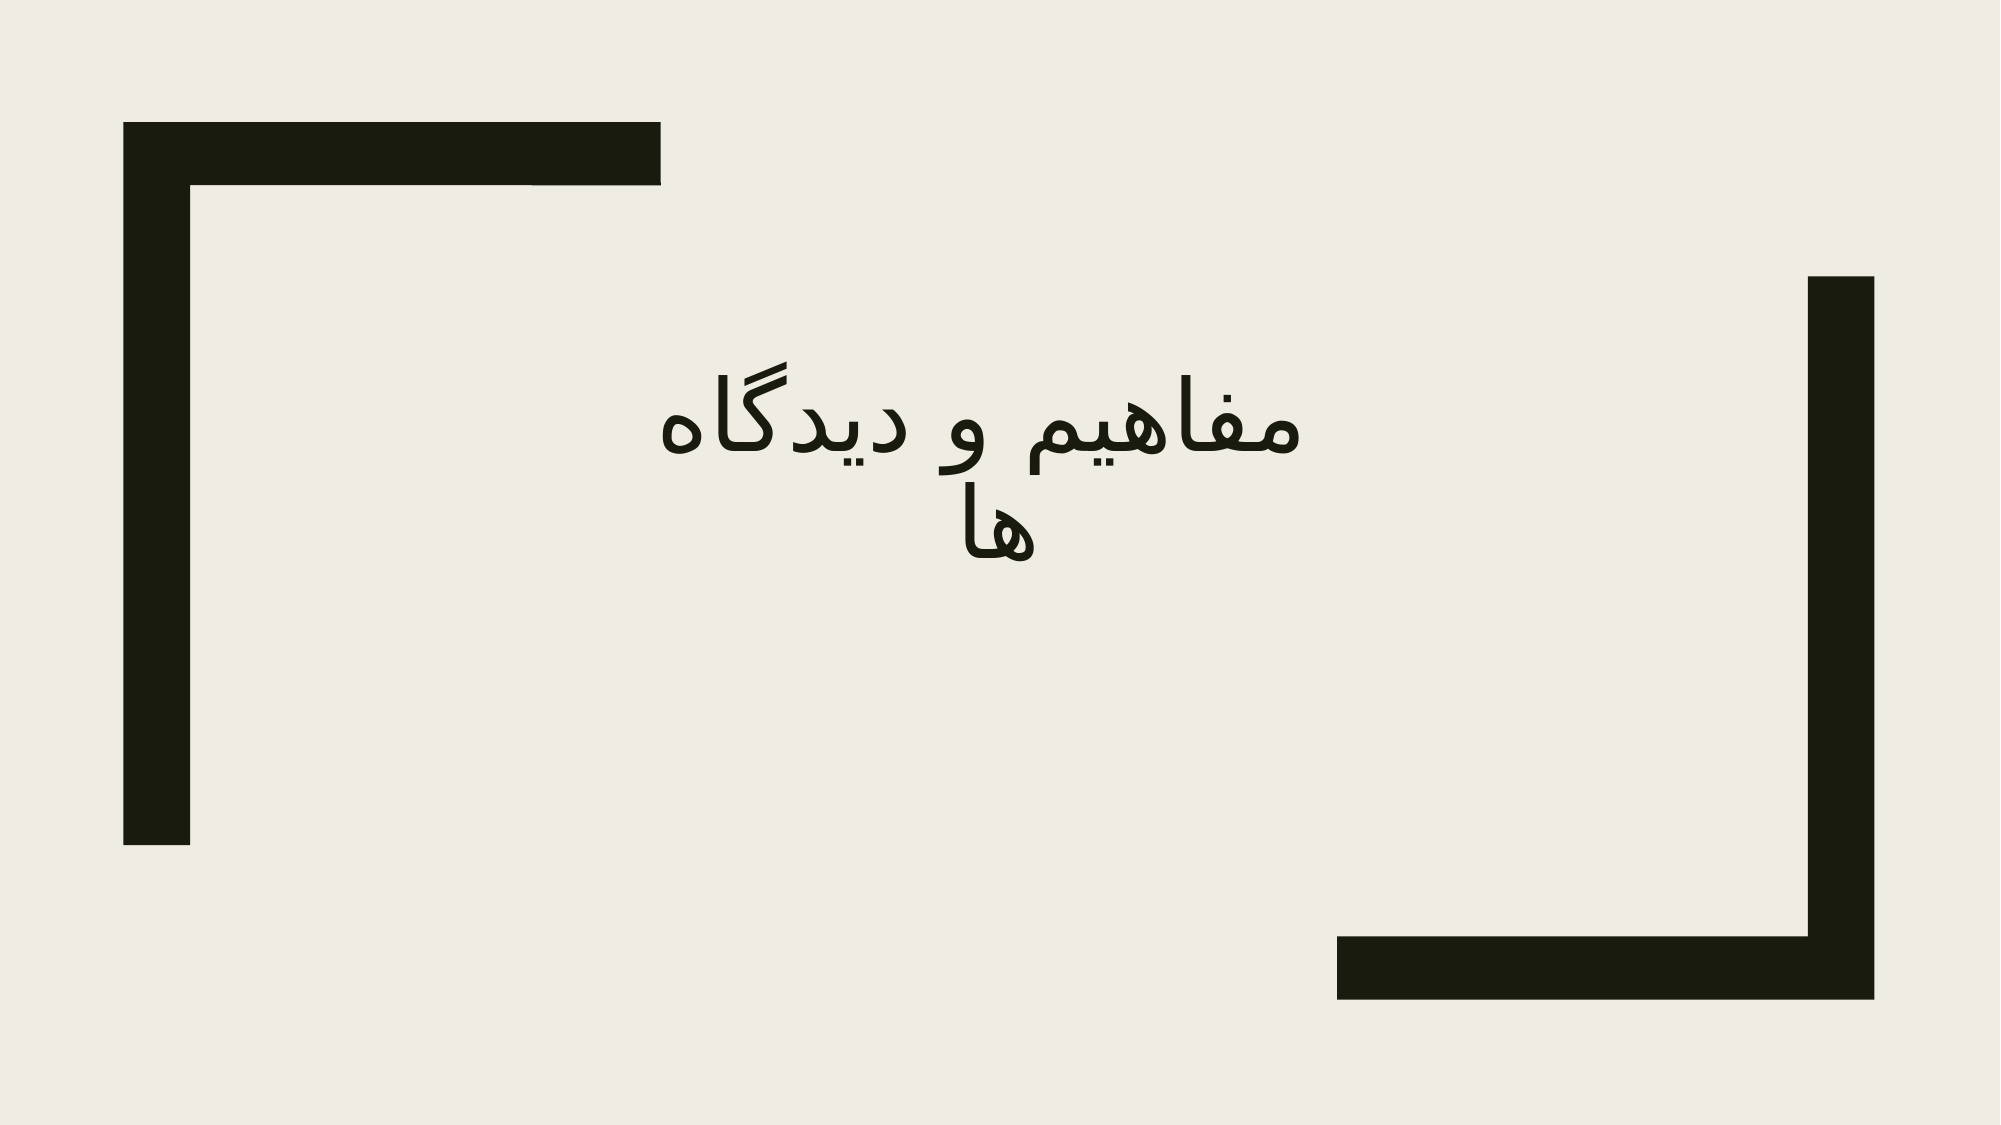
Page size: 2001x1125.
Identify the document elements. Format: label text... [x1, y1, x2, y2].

title مفاهیم و دیدگاه ها [620, 383, 1345, 588]
